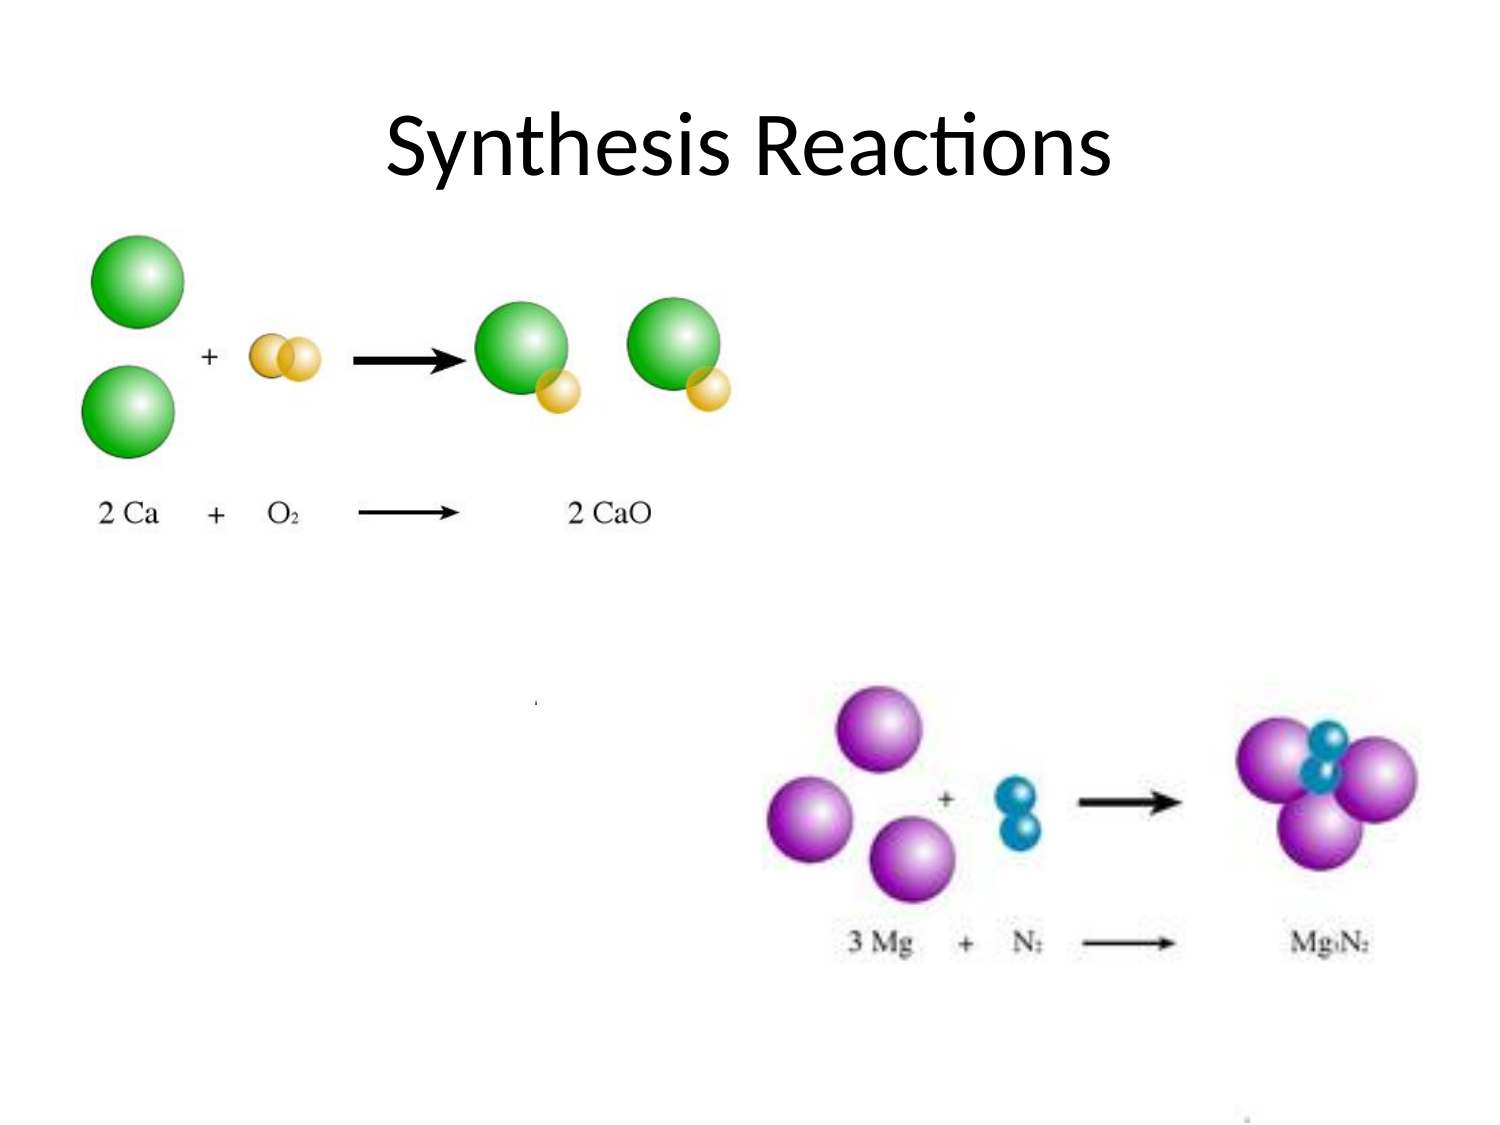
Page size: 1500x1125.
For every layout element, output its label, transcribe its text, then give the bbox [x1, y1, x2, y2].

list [762, 530, 1426, 1125]
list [74, 95, 738, 839]
title Synthesis Reactions [75, 45, 1425, 233]
